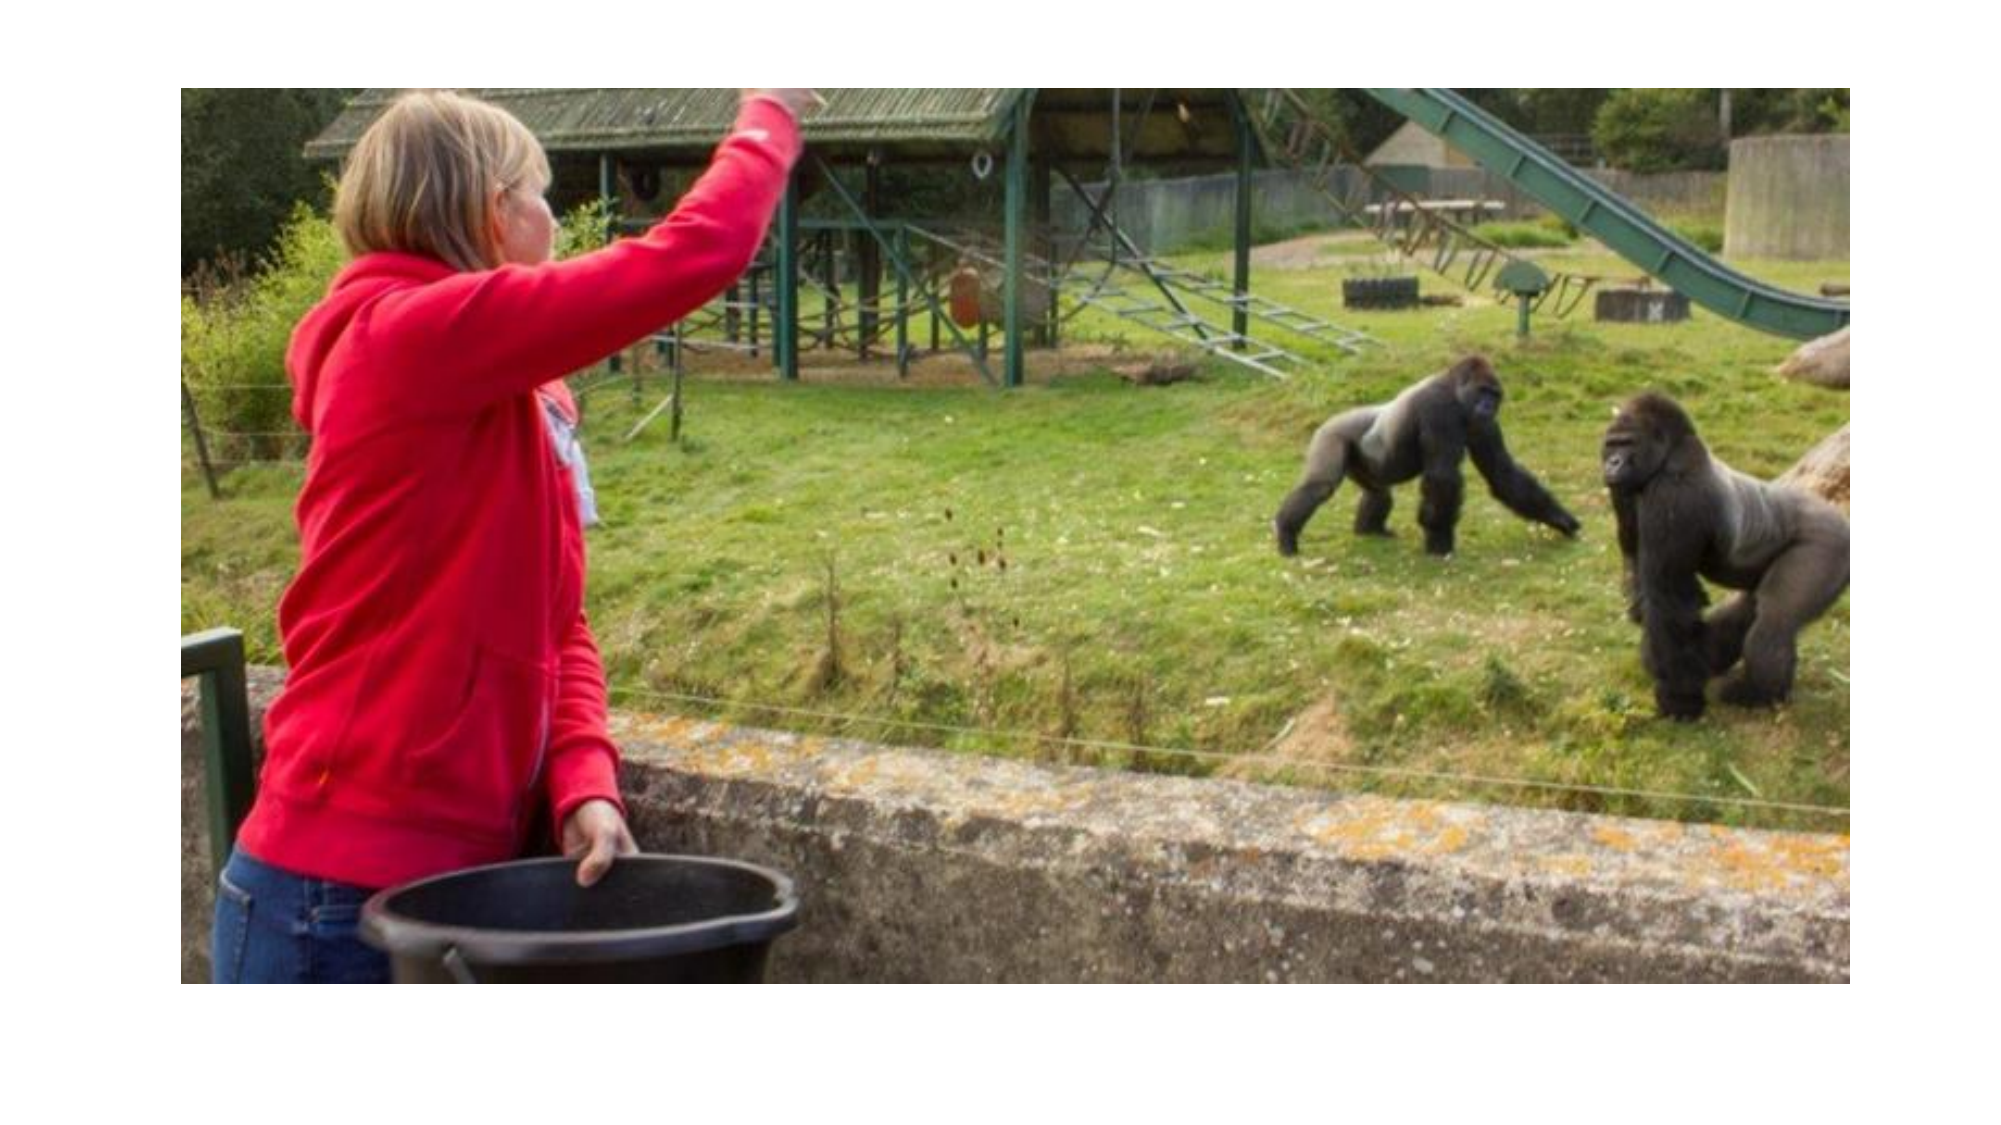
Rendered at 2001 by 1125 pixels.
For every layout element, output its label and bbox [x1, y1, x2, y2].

picture [181, 88, 1850, 984]
